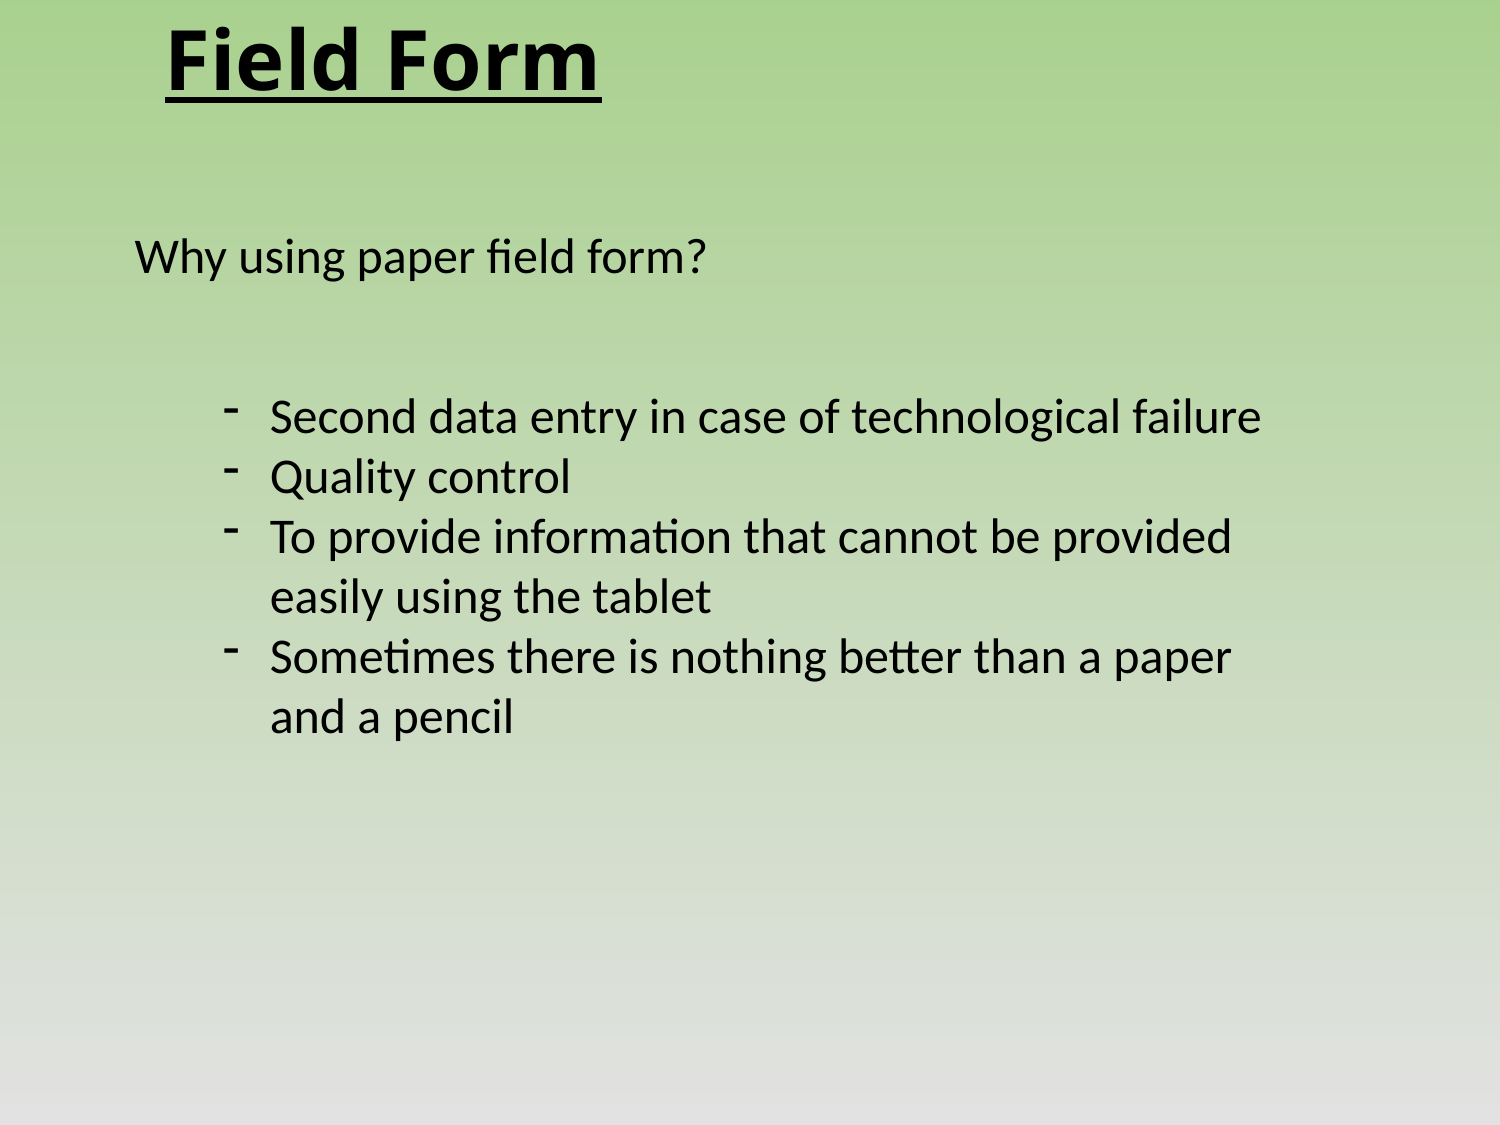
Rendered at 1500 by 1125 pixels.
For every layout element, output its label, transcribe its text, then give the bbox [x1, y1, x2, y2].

text_box Field Form [0, 0, 1150, 115]
text_box Why using paper field form? [119, 216, 1326, 291]
text_box Second data entry in case of technological failure Quality control To provide information that cannot be provided easily using the tablet Sometimes there is nothing better than a paper and a pencil [208, 376, 1326, 751]
